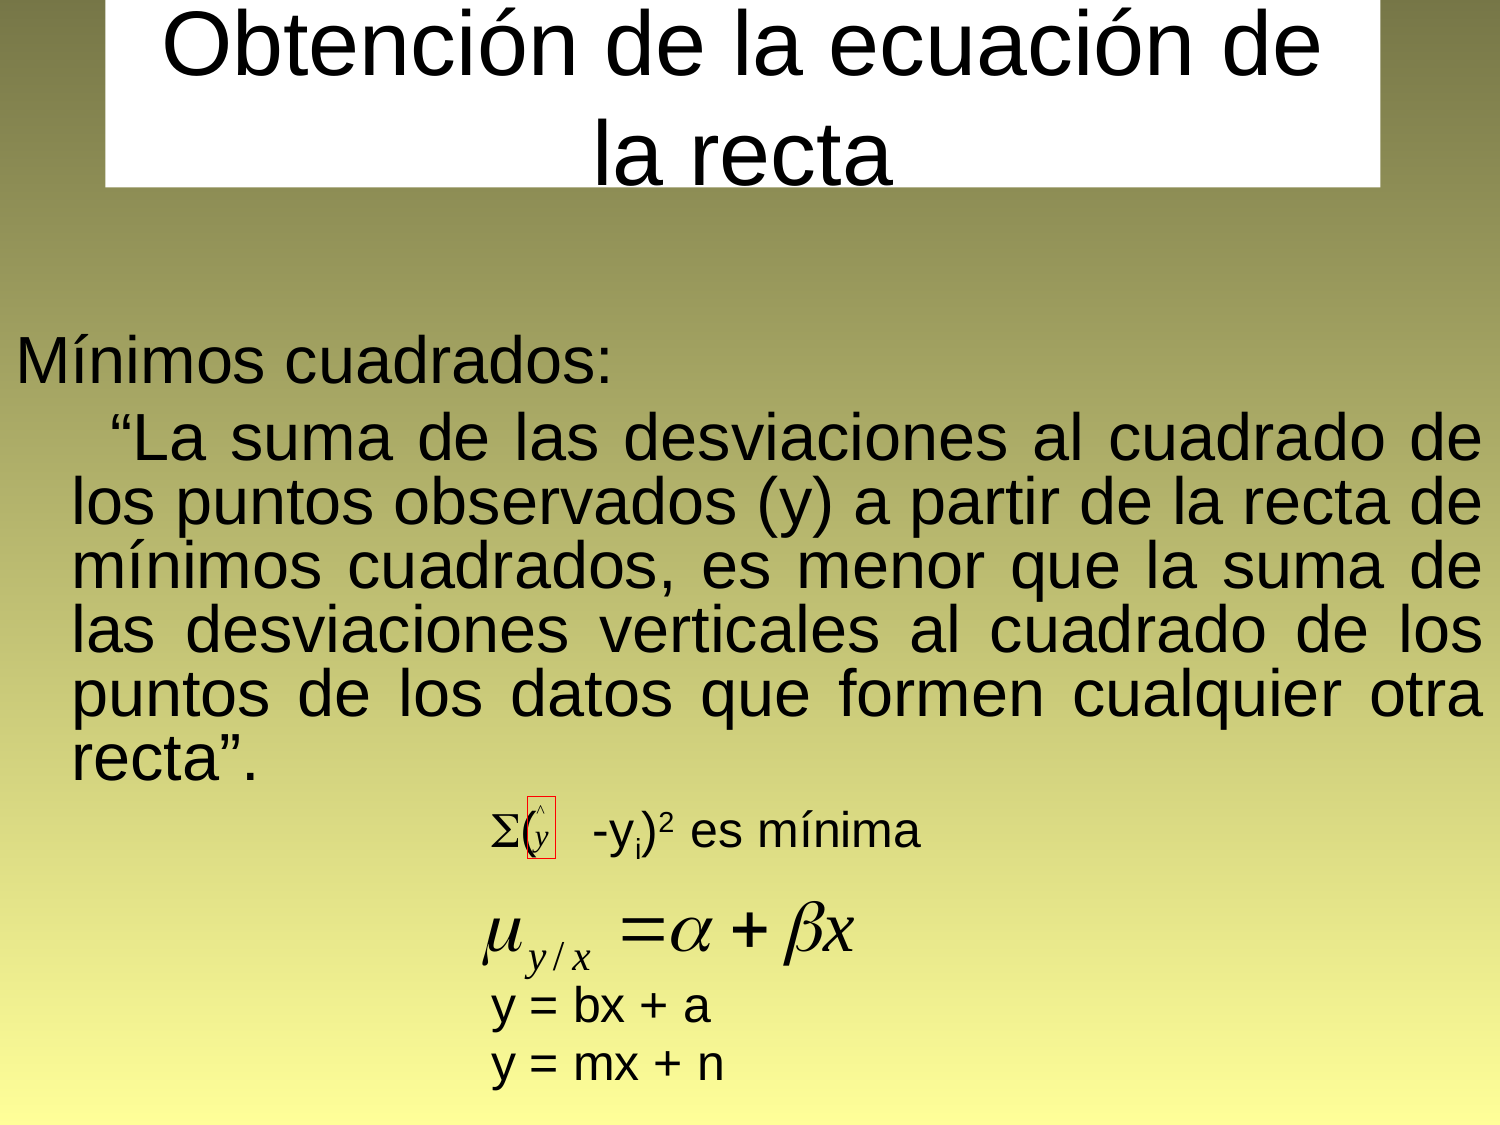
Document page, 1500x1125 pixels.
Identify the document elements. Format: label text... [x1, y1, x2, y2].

list Mínimos cuadrados: “La suma de las desviaciones al cuadrado de los puntos observados (y) a partir de la recta de mínimos cuadrados, es menor que la suma de las desviaciones verticales al cuadrado de los puntos de los datos que formen cualquier otra recta”. ( -yi)2 es mínima y = bx + a y = mx + n [0, 324, 1500, 1001]
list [527, 796, 556, 860]
table_header 0,21 [0, 1068, 1500, 1090]
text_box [468, 878, 871, 995]
title Obtención de la ecuación de la recta [105, 0, 1381, 188]
